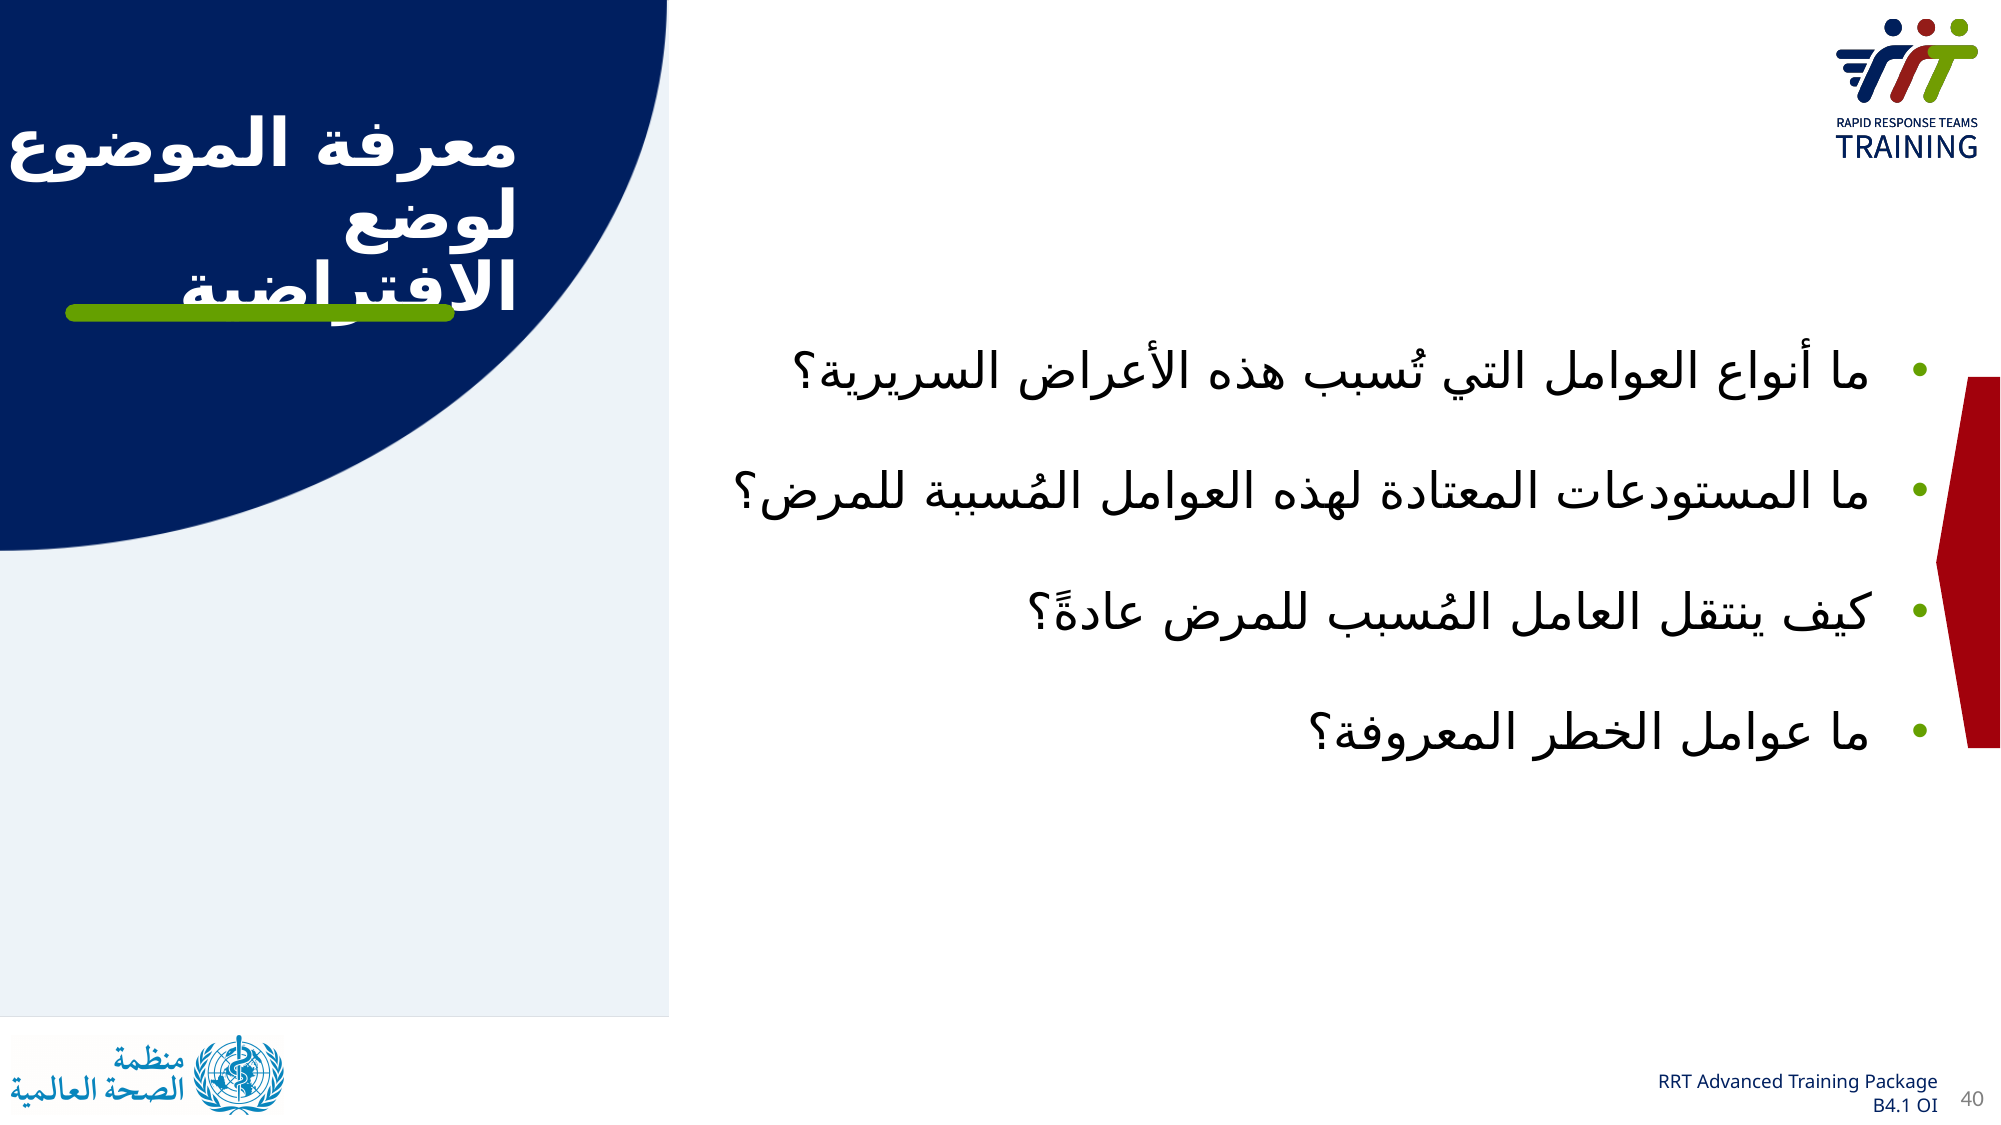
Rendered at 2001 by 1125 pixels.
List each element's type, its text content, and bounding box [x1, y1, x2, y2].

picture [241, 1050, 247, 1059]
list ما أنواع العوامل التي تُسبب هذه الأعراض السريرية؟ ما المستودعات المعتادة لهذه العوامل المُسببة للمرض؟ كيف ينتقل العامل المُسبب للمرض عادةً؟ ما عوامل الخطر المعروفة؟ [700, 337, 1937, 788]
picture [0, 0, 669, 1018]
picture [11, 1035, 284, 1115]
title معرفة الموضوع لوضع الافتراضية [0, 64, 528, 370]
picture [1835, 19, 1978, 167]
text_box [65, 304, 455, 322]
